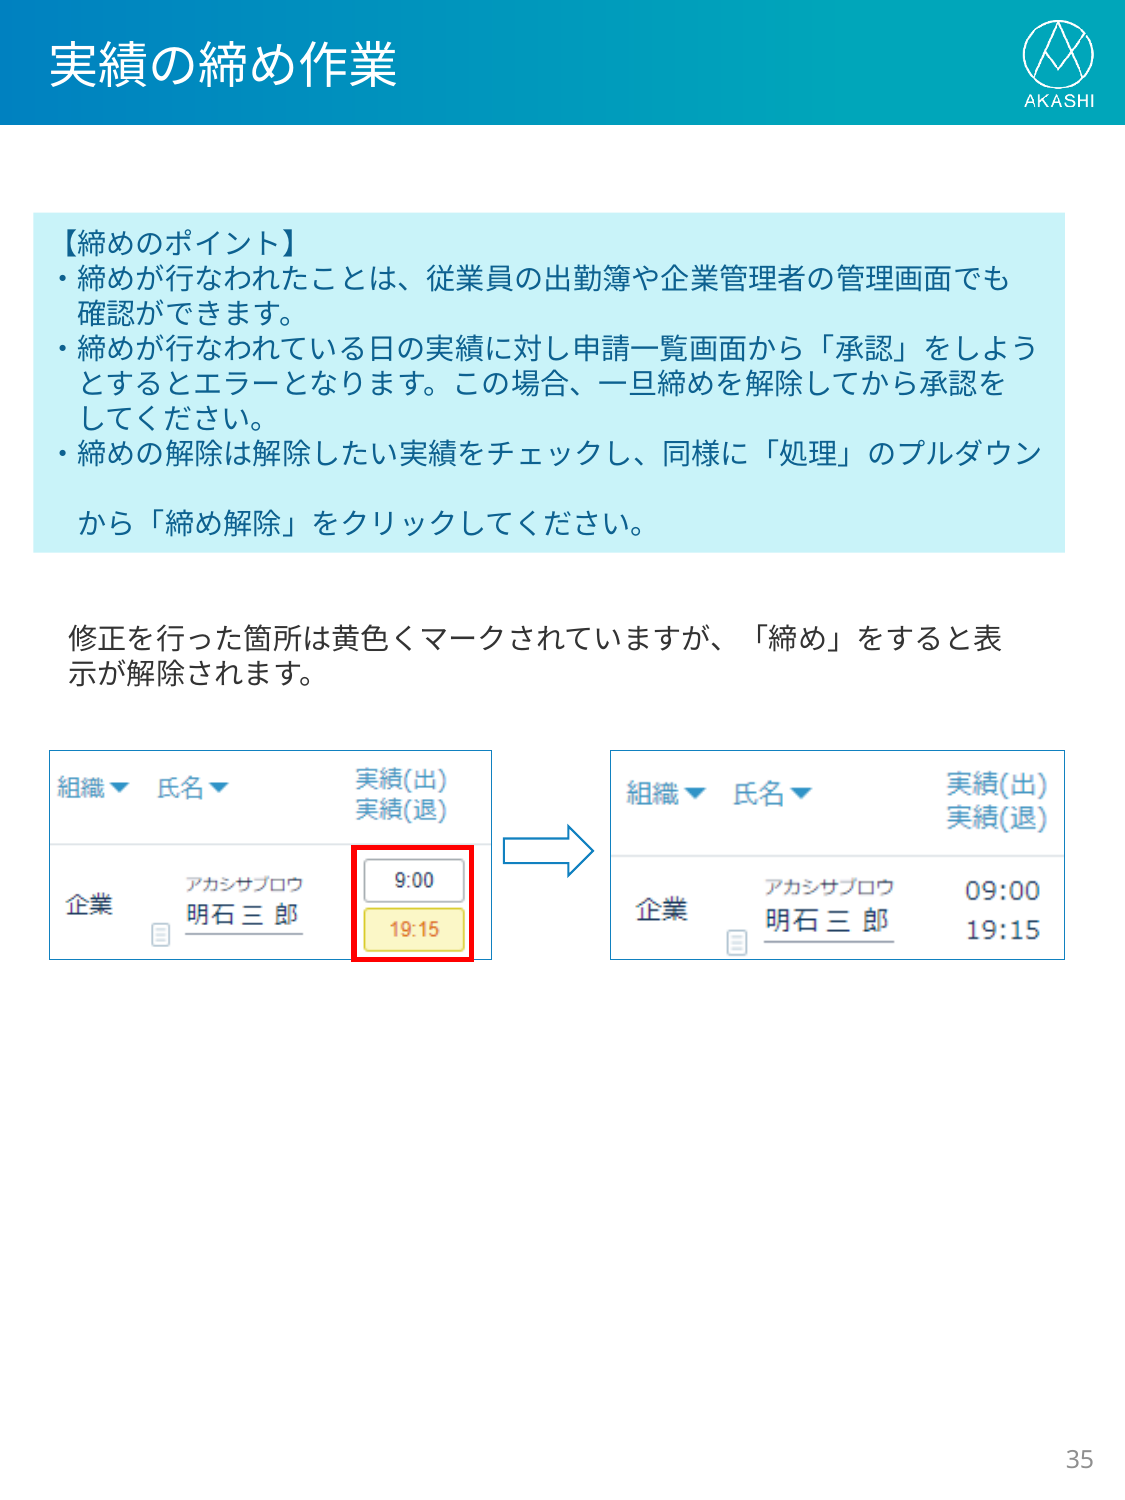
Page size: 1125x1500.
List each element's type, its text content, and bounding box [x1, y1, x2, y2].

text_box 【締めのポイント】 ・締めが行なわれたことは、従業員の出勤簿や企業管理者の管理画面でも 確認ができます。 ・締めが行なわれている日の実績に対し申請一覧画面から「承認」をしよう とするとエラーとなります。この場合、一旦締めを解除してから承認を してください。 ・締めの解除は解除したい実績をチェックし、同様に「処理」のプルダウン から「締め解除」をクリックしてください。 [32, 212, 1066, 554]
text_box [502, 823, 595, 879]
text_box 修正を行った箇所は黄色くマークされていますが、「締め」をすると表示が解除されます。 [53, 612, 1025, 698]
picture [49, 749, 492, 960]
slide_number 34 [856, 1420, 1110, 1500]
picture [610, 749, 1065, 960]
title 実績の締め作業 [33, 0, 1045, 123]
picture [1045, 9, 1103, 117]
